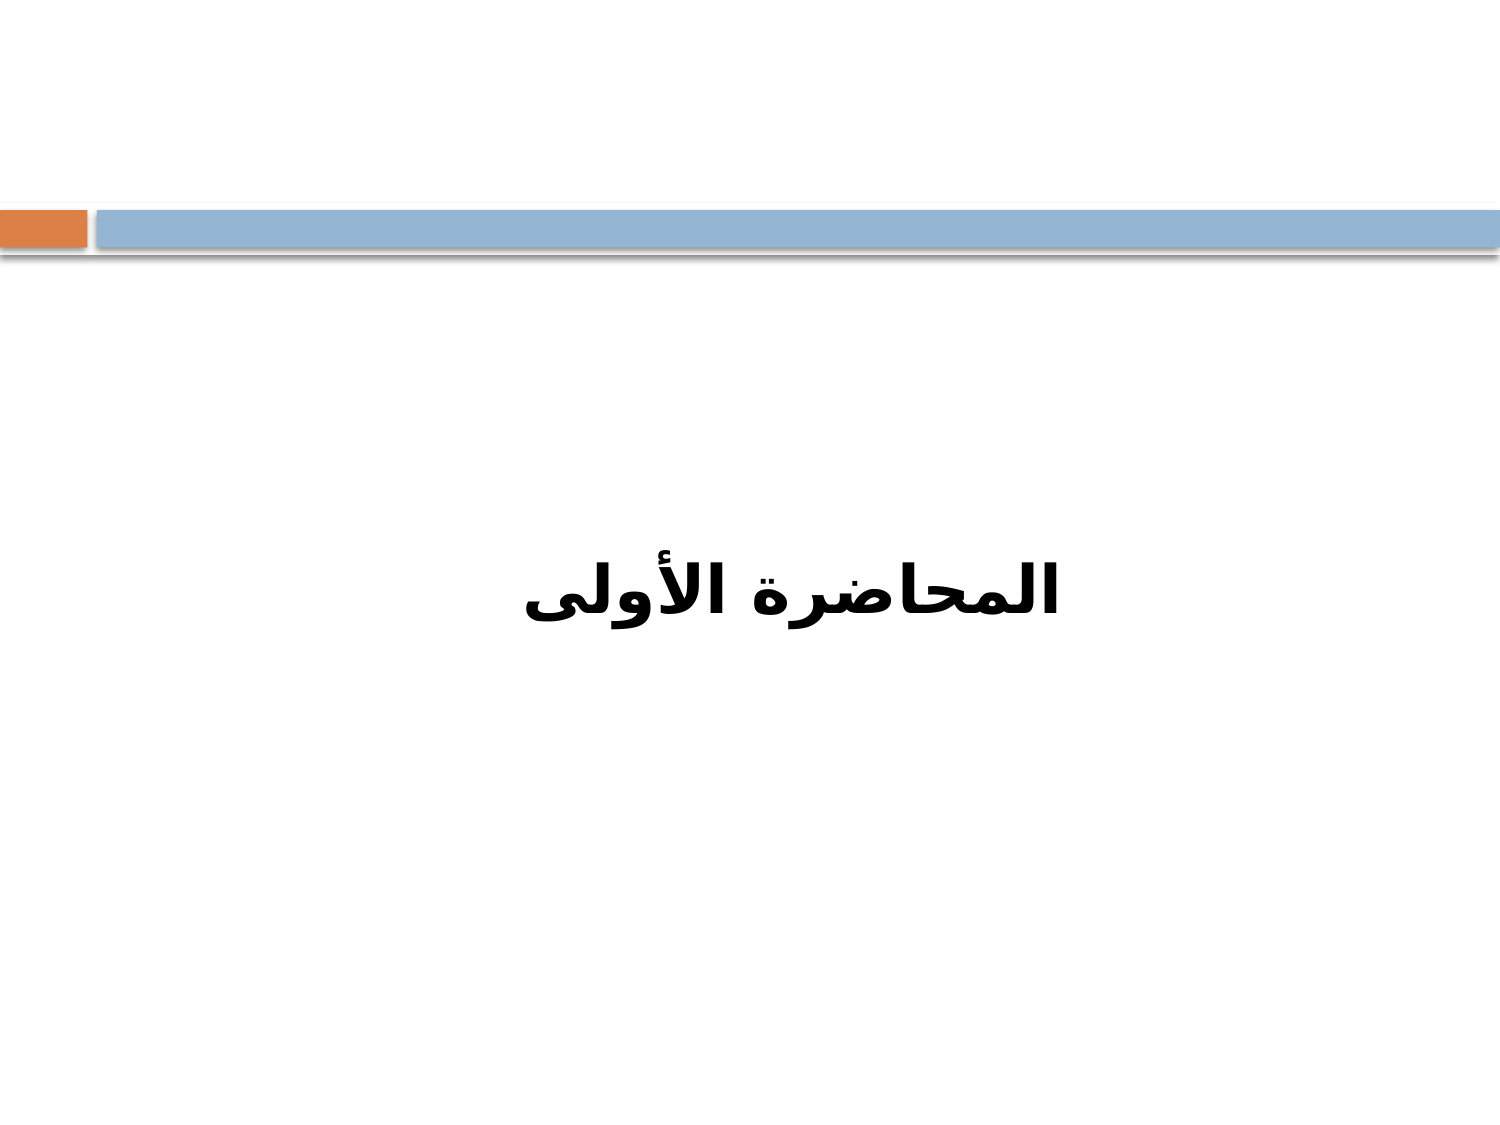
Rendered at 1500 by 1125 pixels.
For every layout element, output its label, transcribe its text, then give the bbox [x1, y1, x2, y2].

text_box المحاضرة الأولى [503, 538, 1079, 634]
